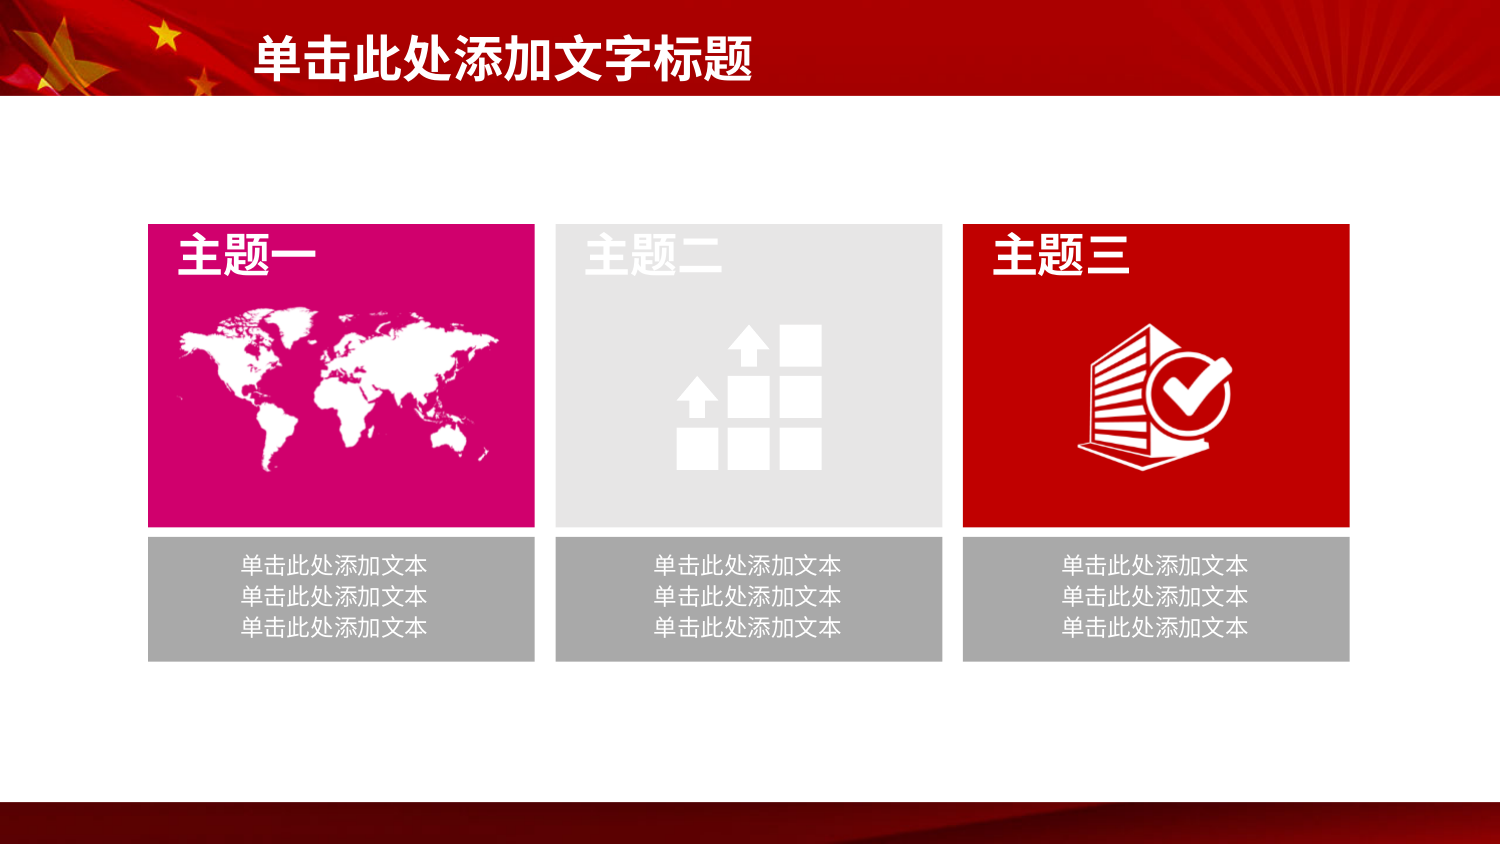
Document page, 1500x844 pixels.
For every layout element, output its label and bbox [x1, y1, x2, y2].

text_box [555, 224, 943, 528]
picture [0, 803, 1500, 844]
text_box [954, 536, 1350, 689]
text_box [113, 536, 540, 689]
text_box [547, 536, 943, 689]
text_box [148, 224, 535, 565]
text_box [962, 224, 1350, 528]
picture [0, 0, 1500, 95]
